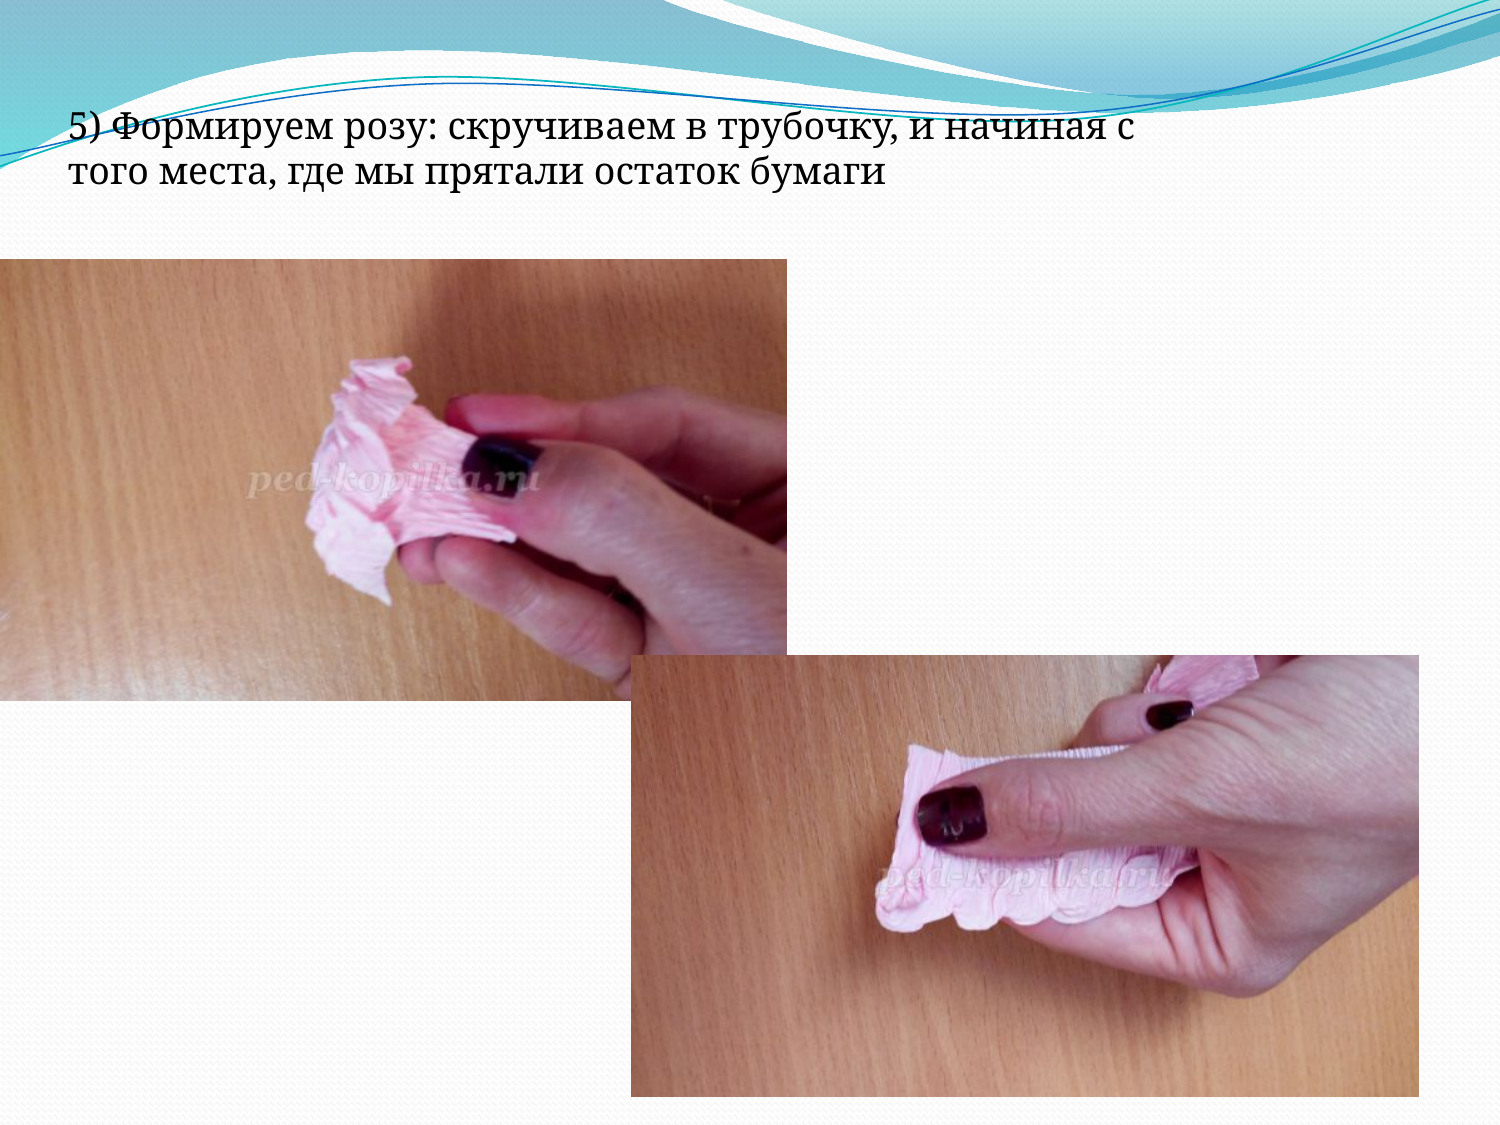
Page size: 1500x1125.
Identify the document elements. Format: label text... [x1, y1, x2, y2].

picture [0, 259, 1419, 1098]
text_box 5) Формируем розу: скручиваем в трубочку, и начиная с того места, где мы прятали остаток бумаги [53, 94, 1228, 199]
